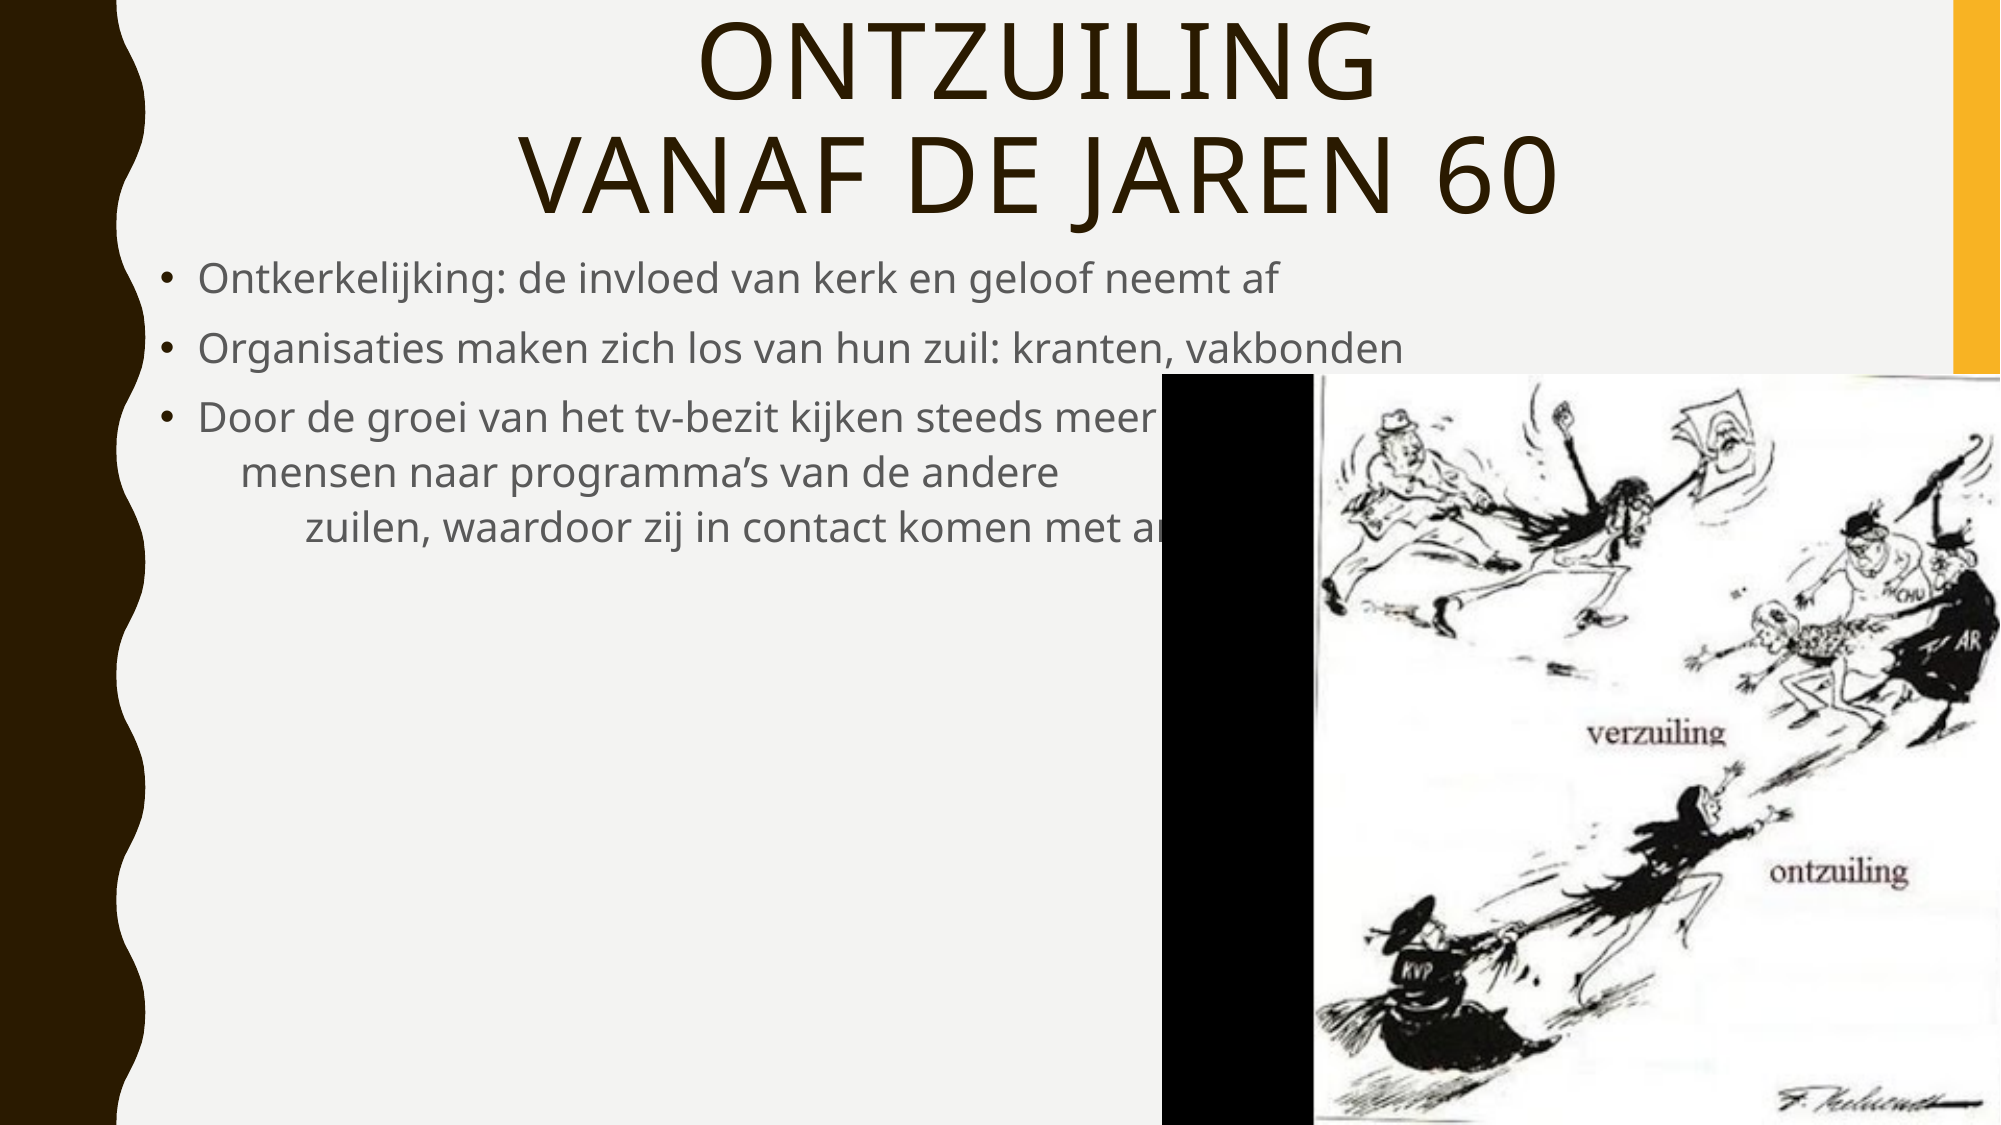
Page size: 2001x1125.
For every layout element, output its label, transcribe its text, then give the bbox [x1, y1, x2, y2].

picture [1162, 374, 2000, 1125]
title ONTZUILING VANAF DE JAREN 60 [205, 0, 1875, 239]
list Ontkerkelijking: de invloed van kerk en geloof neemt af Organisaties maken zich los van hun zuil: kranten, vakbonden Door de groei van het tv-bezit kijken steeds meer mensen naar programma’s van de andere zuilen, waardoor zij in contact komen met andere ideeën [144, 239, 1952, 1125]
